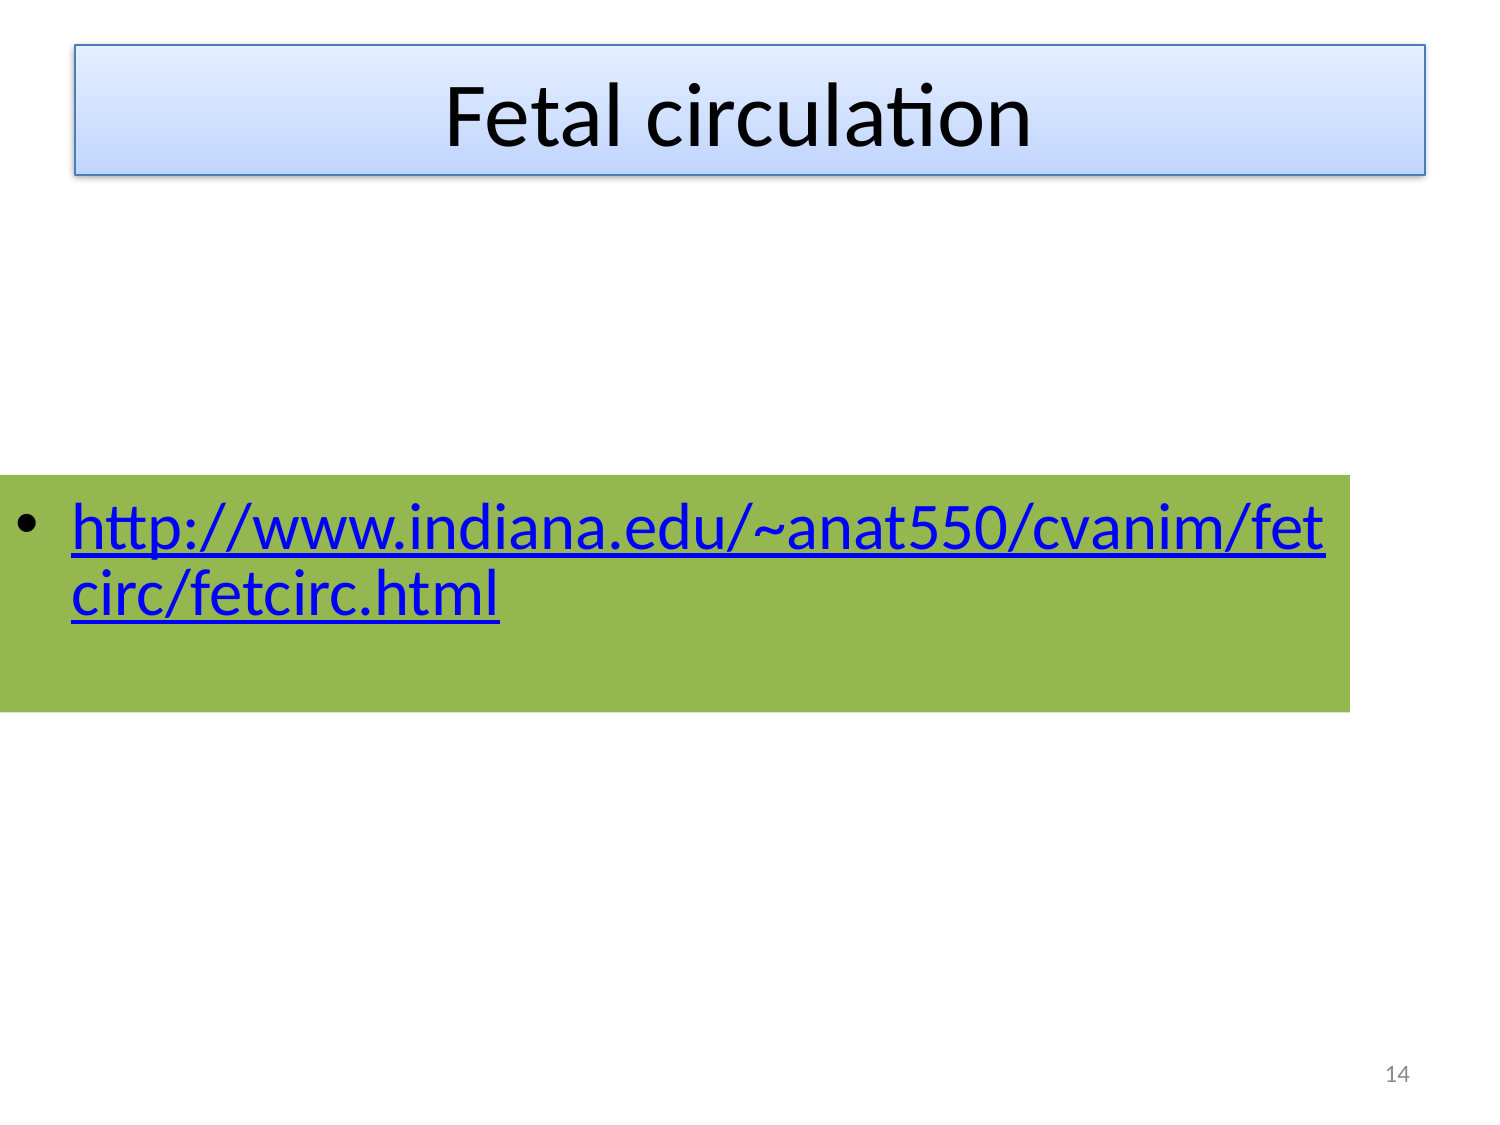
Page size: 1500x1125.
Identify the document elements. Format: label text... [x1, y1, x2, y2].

slide_number 14 [1074, 1042, 1425, 1103]
title Fetal circulation [74, 44, 1426, 176]
list http://www.indiana.edu/~anat550/cvanim/fetcirc/fetcirc.html [0, 474, 1350, 713]
